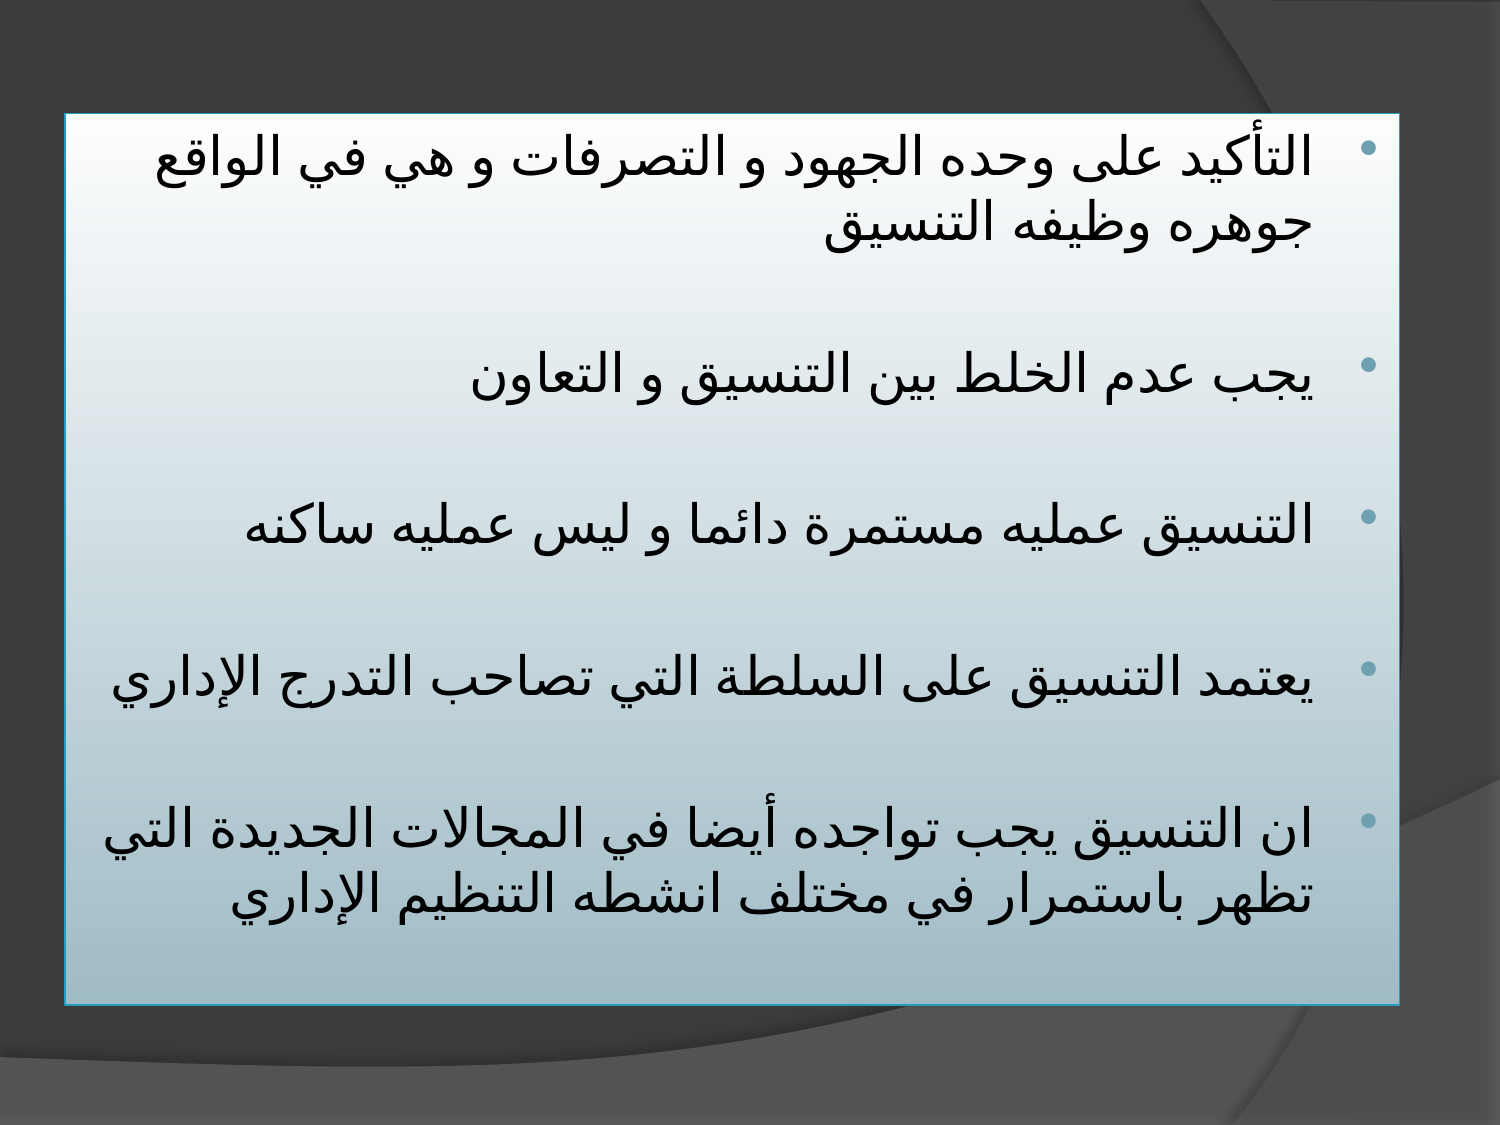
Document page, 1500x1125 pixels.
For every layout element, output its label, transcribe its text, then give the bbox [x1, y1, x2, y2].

list التأكيد على وحده الجهود و التصرفات و هي في الواقع جوهره وظيفه التنسيق يجب عدم الخلط بين التنسيق و التعاون التنسيق عمليه مستمرة دائما و ليس عمليه ساكنه يعتمد التنسيق على السلطة التي تصاحب التدرج الإداري ان التنسيق يجب تواجده أيضا في المجالات الجديدة التي تظهر باستمرار في مختلف انشطه التنظيم الإداري [64, 113, 1400, 1006]
